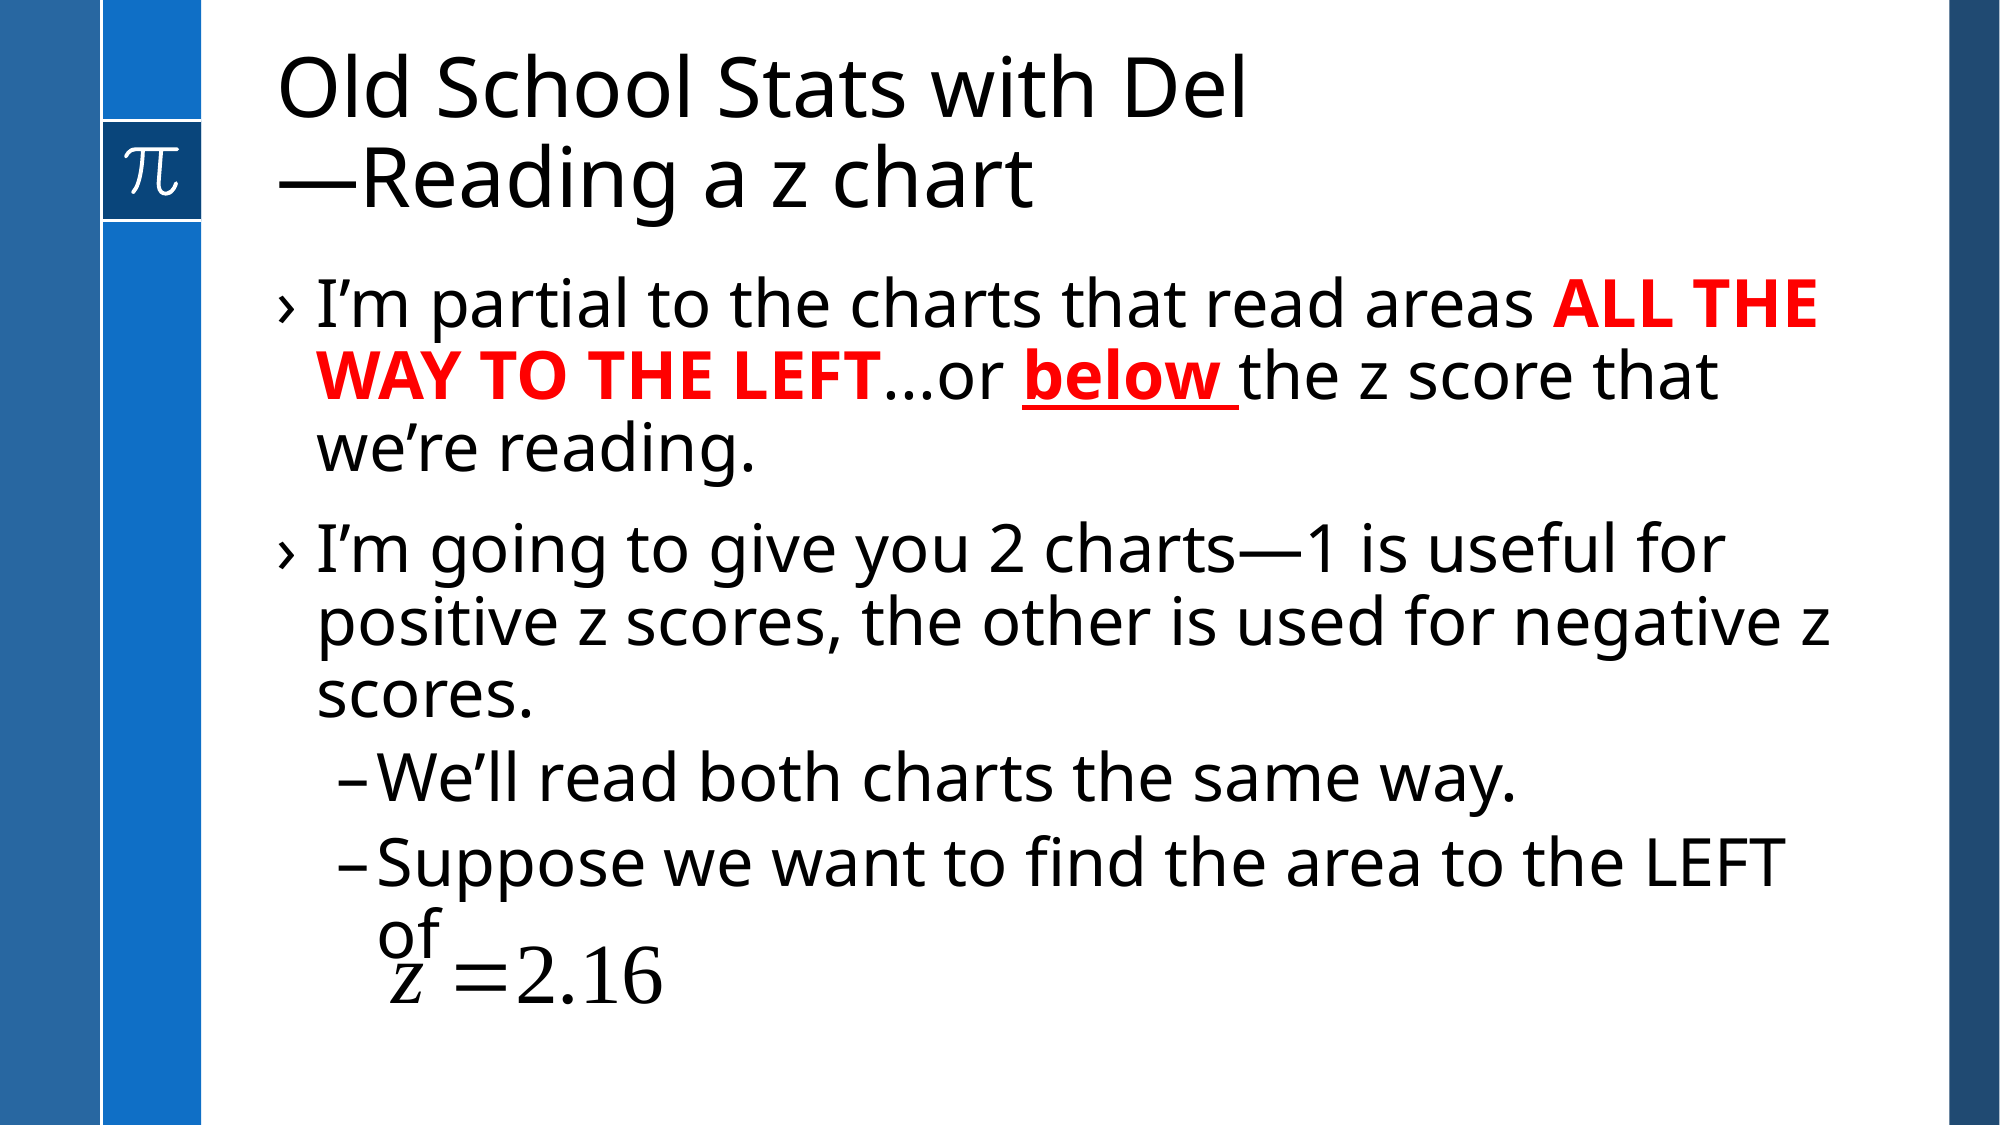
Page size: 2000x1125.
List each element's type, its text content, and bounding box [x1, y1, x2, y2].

title Old School Stats with Del —Reading a z chart [261, 29, 1867, 233]
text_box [374, 924, 682, 1025]
list I’m partial to the charts that read areas ALL THE WAY TO THE LEFT...or below the z score that we’re reading. I’m going to give you 2 charts—1 is useful for positive z scores, the other is used for negative z scores. We’ll read both charts the same way. Suppose we want to find the area to the LEFT of [261, 262, 1867, 1013]
